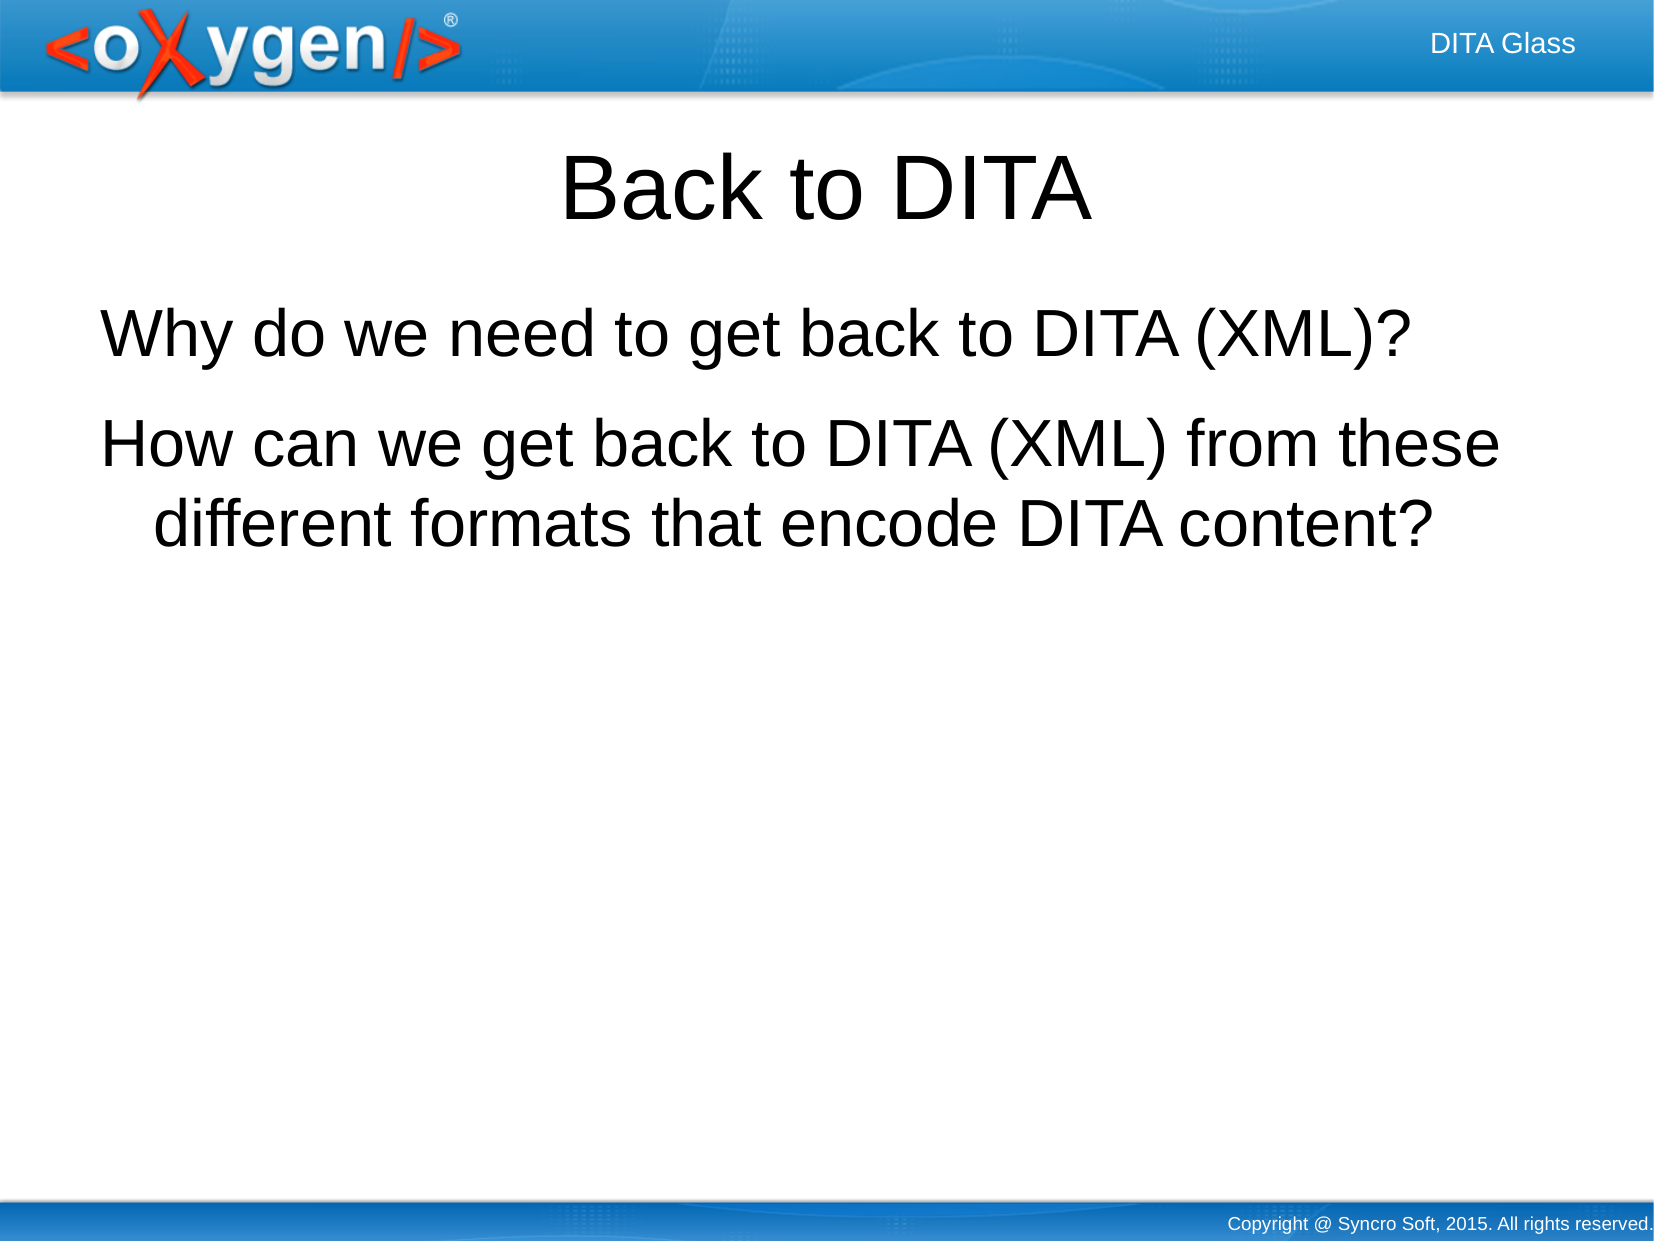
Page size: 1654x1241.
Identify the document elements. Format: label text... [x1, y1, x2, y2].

list Why do we need to get back to DITA (XML)? How can we get back to DITA (XML) from these different formats that encode DITA content? [82, 290, 1571, 1010]
picture [0, 0, 1654, 109]
picture [0, 1195, 1654, 1241]
title Back to DITA [82, 78, 1571, 286]
